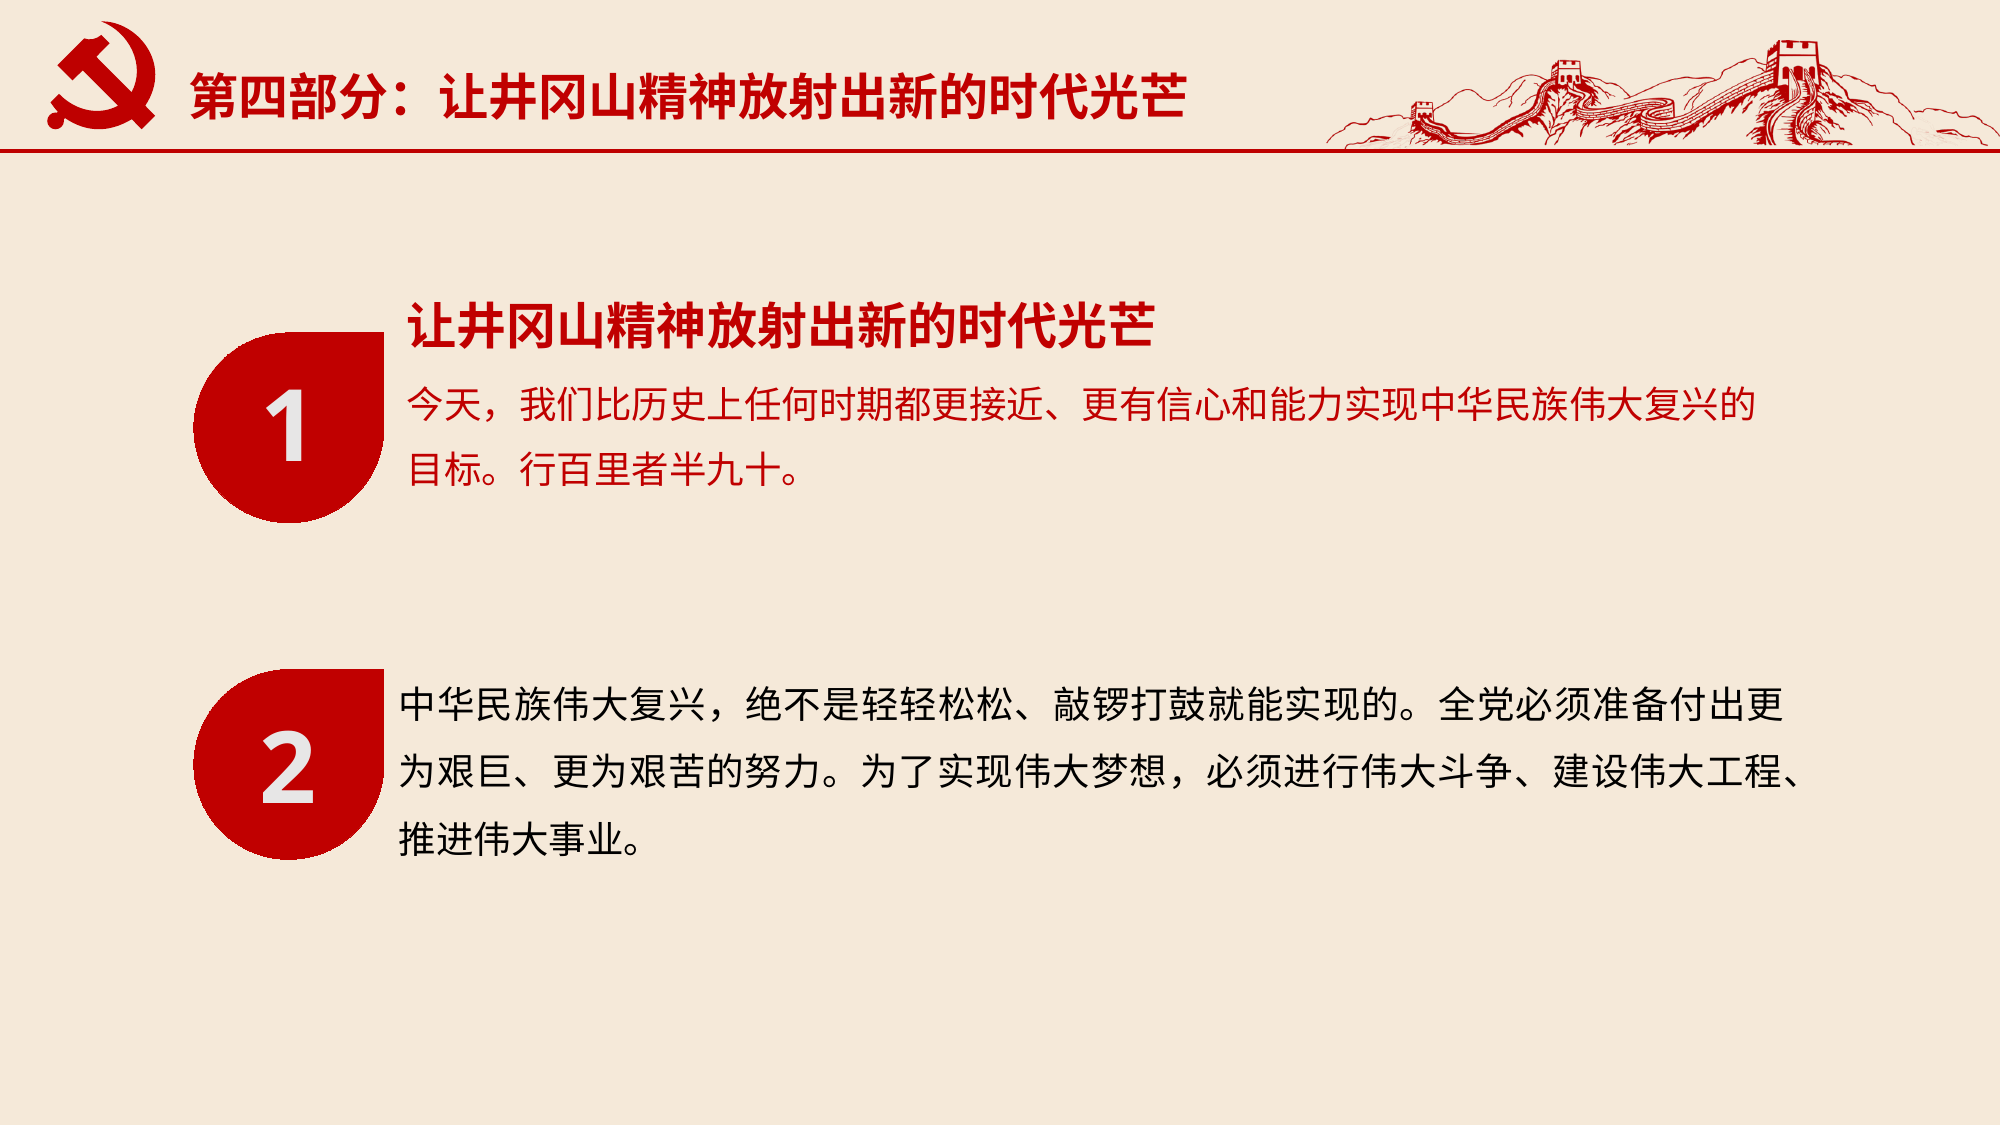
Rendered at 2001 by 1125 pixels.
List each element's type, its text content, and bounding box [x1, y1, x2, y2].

text_box [193, 332, 384, 523]
picture [1326, 40, 2000, 151]
text_box 让井冈山精神放射出新的时代光芒 [392, 287, 1422, 354]
text_box [47, 21, 156, 130]
text_box 中华民族伟大复兴，绝不是轻轻松松、敲锣打鼓就能实现的。全党必须准备付出更为艰巨、更为艰苦的努力。为了实现伟大梦想，必须进行伟大斗争、建设伟大工程、推进伟大事业。 [383, 651, 1799, 869]
text_box 2 [245, 696, 333, 831]
text_box 今天，我们比历史上任何时期都更接近、更有信心和能力实现中华民族伟大复兴的目标。行百里者半九十。 [391, 354, 1799, 499]
text_box 1 [245, 354, 333, 489]
text_box [193, 669, 383, 860]
text_box 第四部分：让井冈山精神放射出新的时代光芒 [173, 57, 1326, 133]
